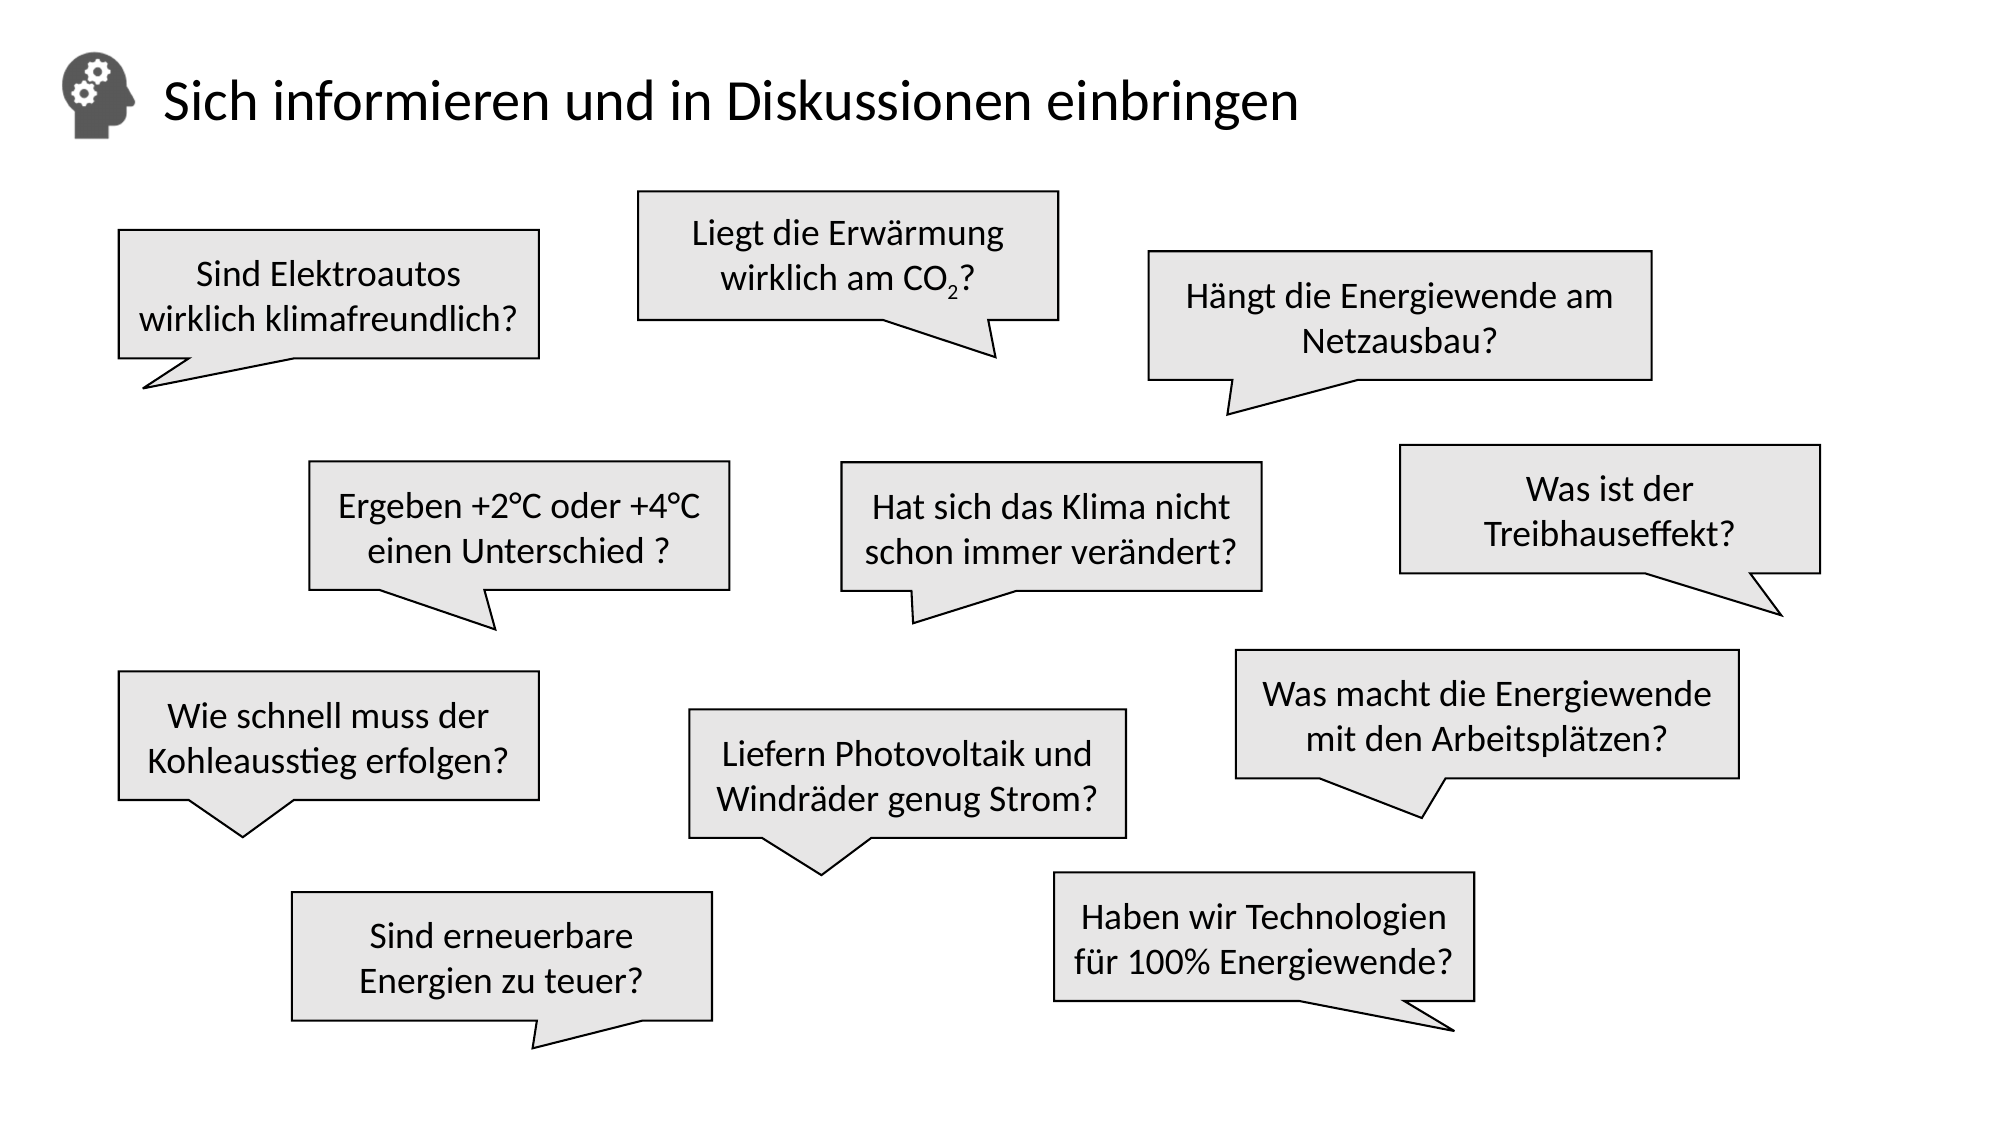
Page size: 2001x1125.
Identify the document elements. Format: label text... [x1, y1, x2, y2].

text_box Sind Elektroautos wirklich klimafreundlich? [117, 228, 540, 390]
text_box Wie schnell muss der Kohleausstieg erfolgen? [117, 670, 540, 839]
text_box Liefern Photovoltaik und Windräder genug Strom? [688, 708, 1128, 877]
text_box Hat sich das Klima nicht schon immer verändert? [840, 461, 1263, 625]
text_box Ergeben +2°C oder +4°C einen Unterschied ? [308, 460, 731, 632]
text_box Was macht die Energiewende mit den Arbeitsplätzen? [1234, 648, 1740, 820]
text_box Was ist der Treibhauseffekt? [1399, 443, 1822, 618]
text_box Haben wir Technologien für 100% Energiewende? [1053, 871, 1476, 1033]
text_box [47, 46, 1389, 149]
text_box Hängt die Energiewende am Netzausbau? [1147, 250, 1653, 417]
text_box Liegt die Erwärmung wirklich am CO2? [637, 190, 1060, 359]
text_box Sind erneuerbare Energien zu teuer? [290, 891, 714, 1050]
